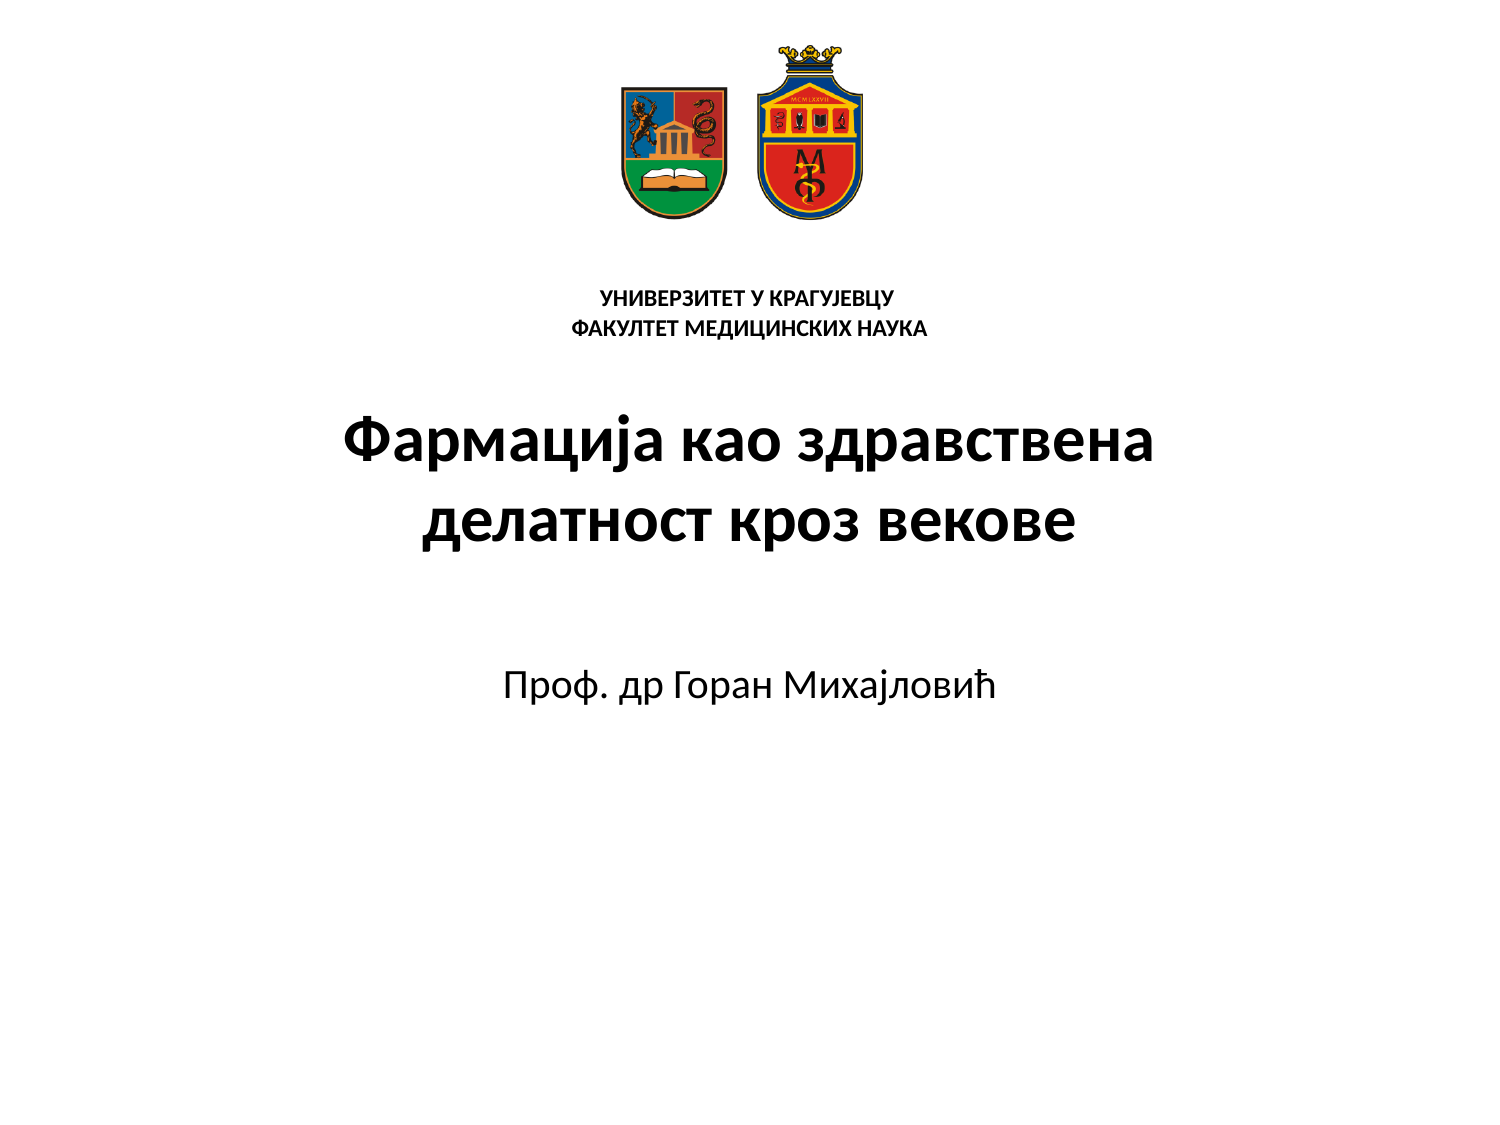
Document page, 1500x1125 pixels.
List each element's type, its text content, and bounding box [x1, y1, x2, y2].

picture [599, 37, 878, 240]
title УНИВЕРЗИТЕТ У КРАГУЈЕВЦУ ФАКУЛТЕТ МЕДИЦИНСКИХ НАУКА [112, 275, 1388, 413]
subtitle Фармација као здравствена делатност кроз векове Проф. др Горан Михајловић [225, 387, 1275, 925]
